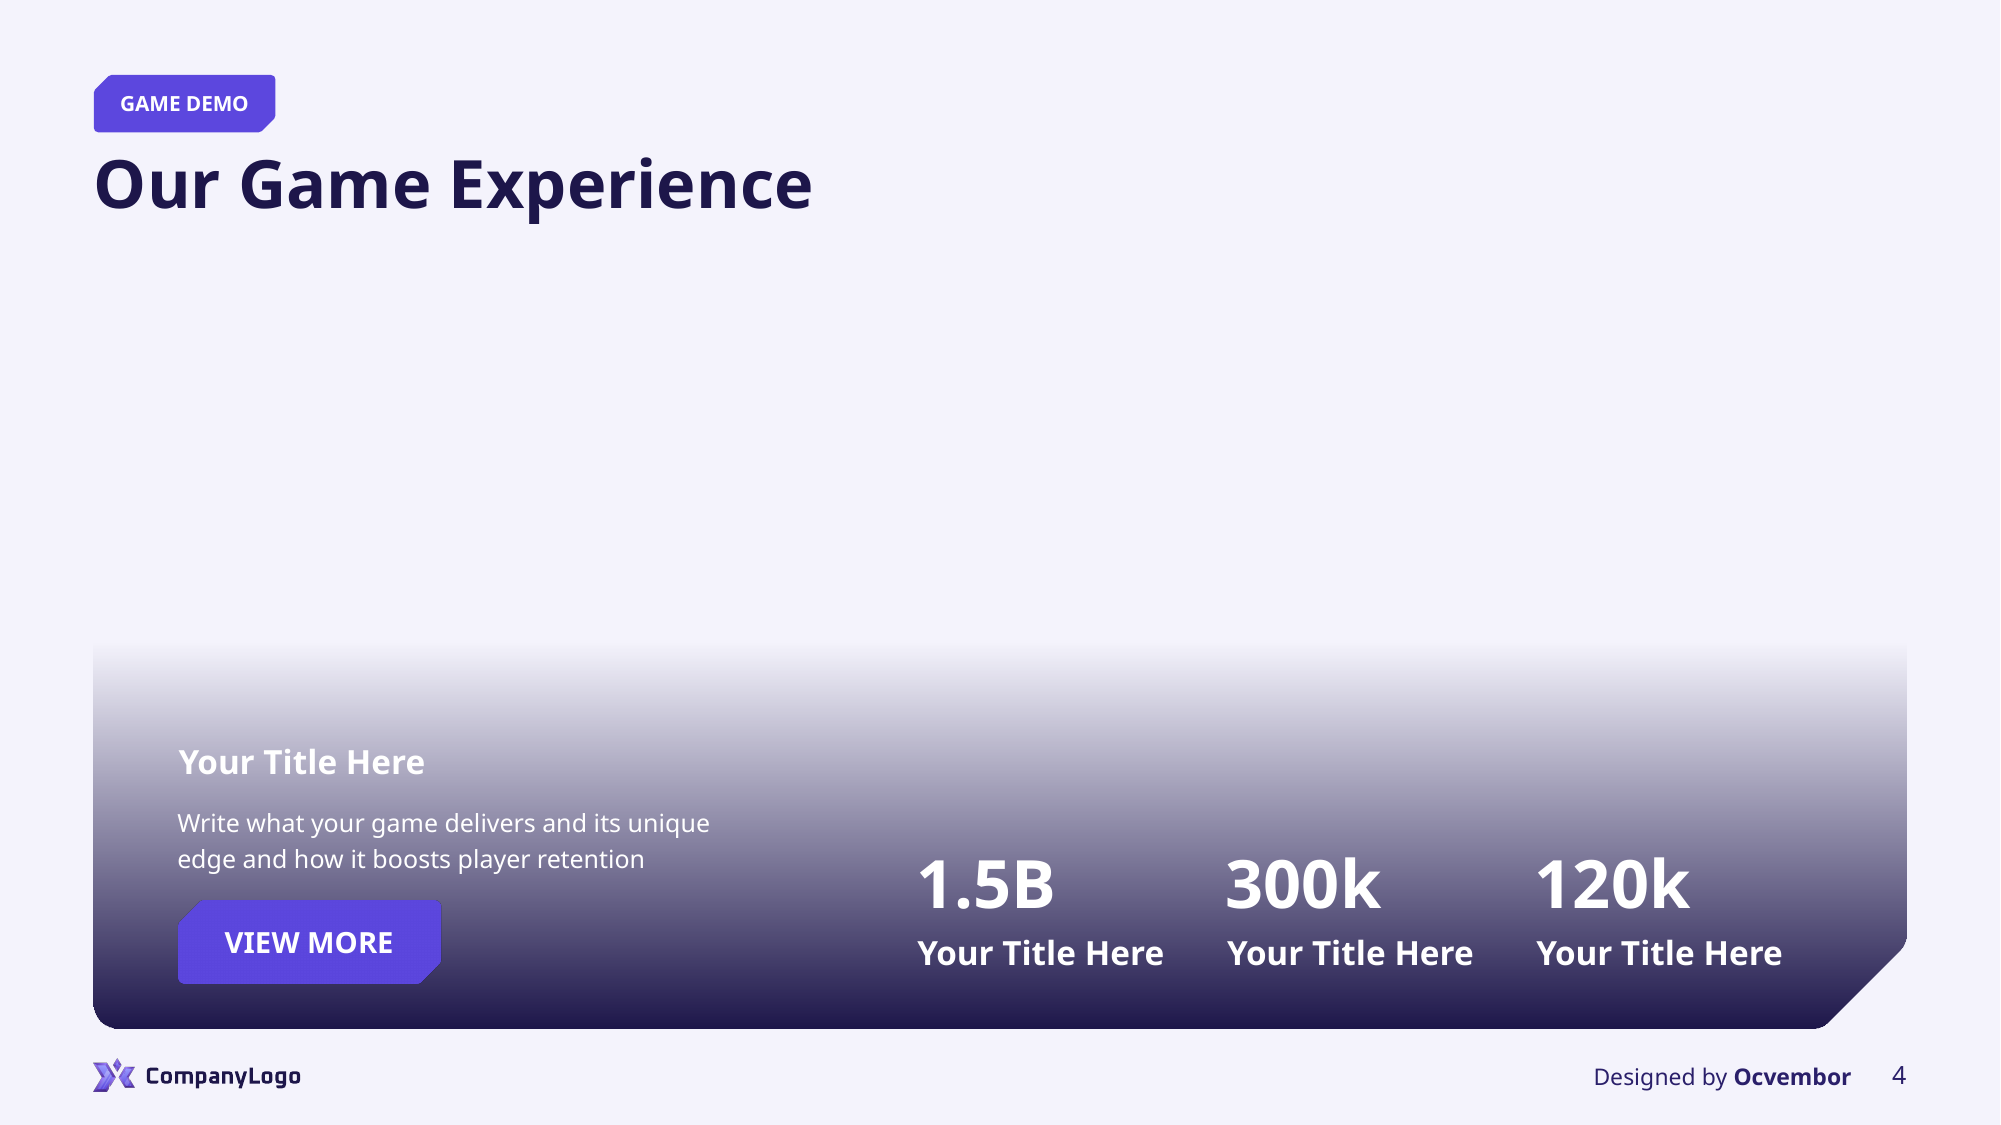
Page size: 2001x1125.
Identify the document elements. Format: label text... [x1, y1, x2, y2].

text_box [177, 900, 442, 984]
title Our Game Experience [93, 141, 1907, 218]
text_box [93, 74, 276, 133]
picture [93, 271, 1907, 1029]
picture [93, 1058, 135, 1092]
